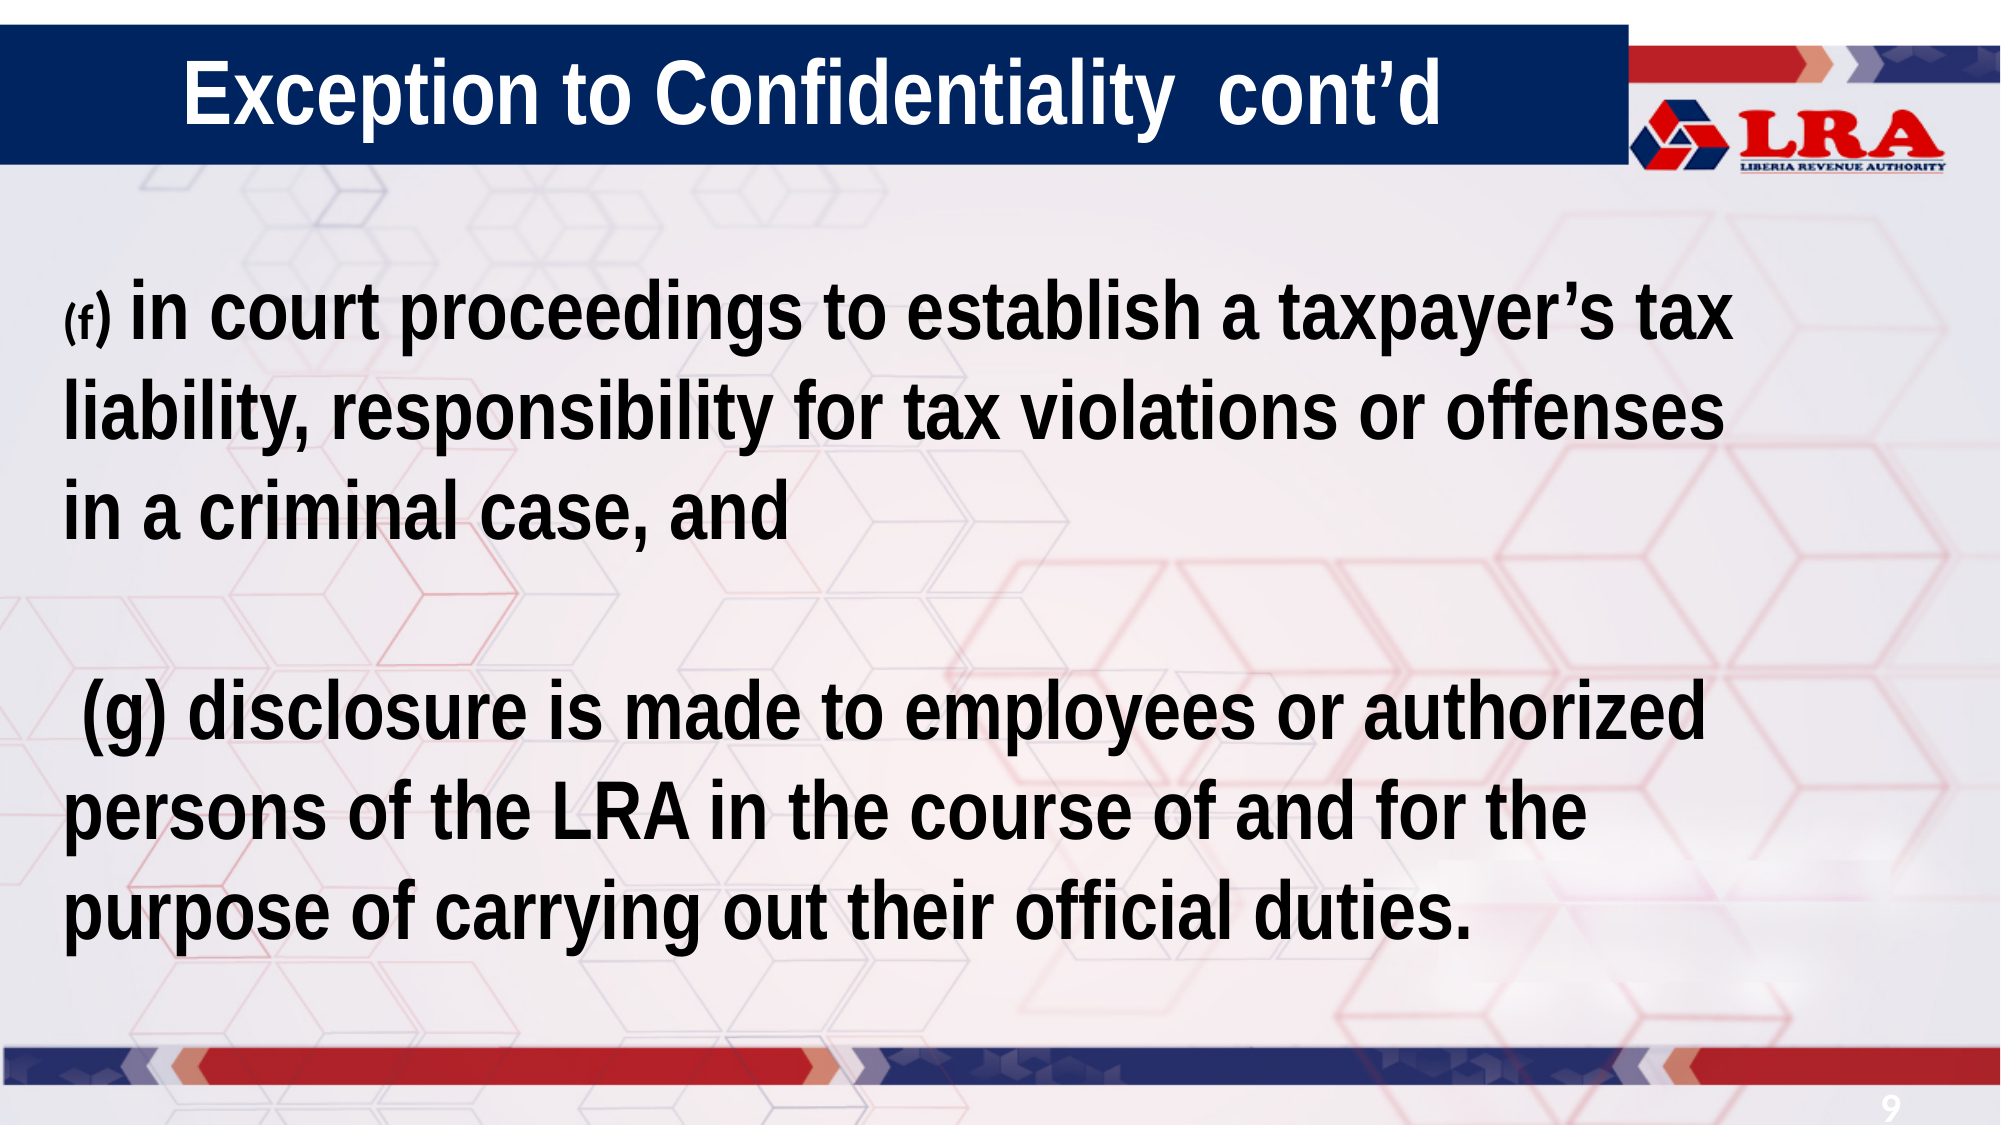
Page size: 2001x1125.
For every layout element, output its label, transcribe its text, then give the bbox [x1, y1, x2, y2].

text_box (f) in court proceedings to establish a taxpayer’s tax liability, responsibility for tax violations or offenses in a criminal case, and (g) disclosure is made to employees or authorized persons of the LRA in the course of and for the purpose of carrying out their official duties. [47, 248, 1807, 964]
slide_number 9 [1466, 1076, 1917, 1125]
picture [0, 0, 2001, 1125]
text_box Exception to Confidentiality cont’d [0, 24, 1629, 165]
